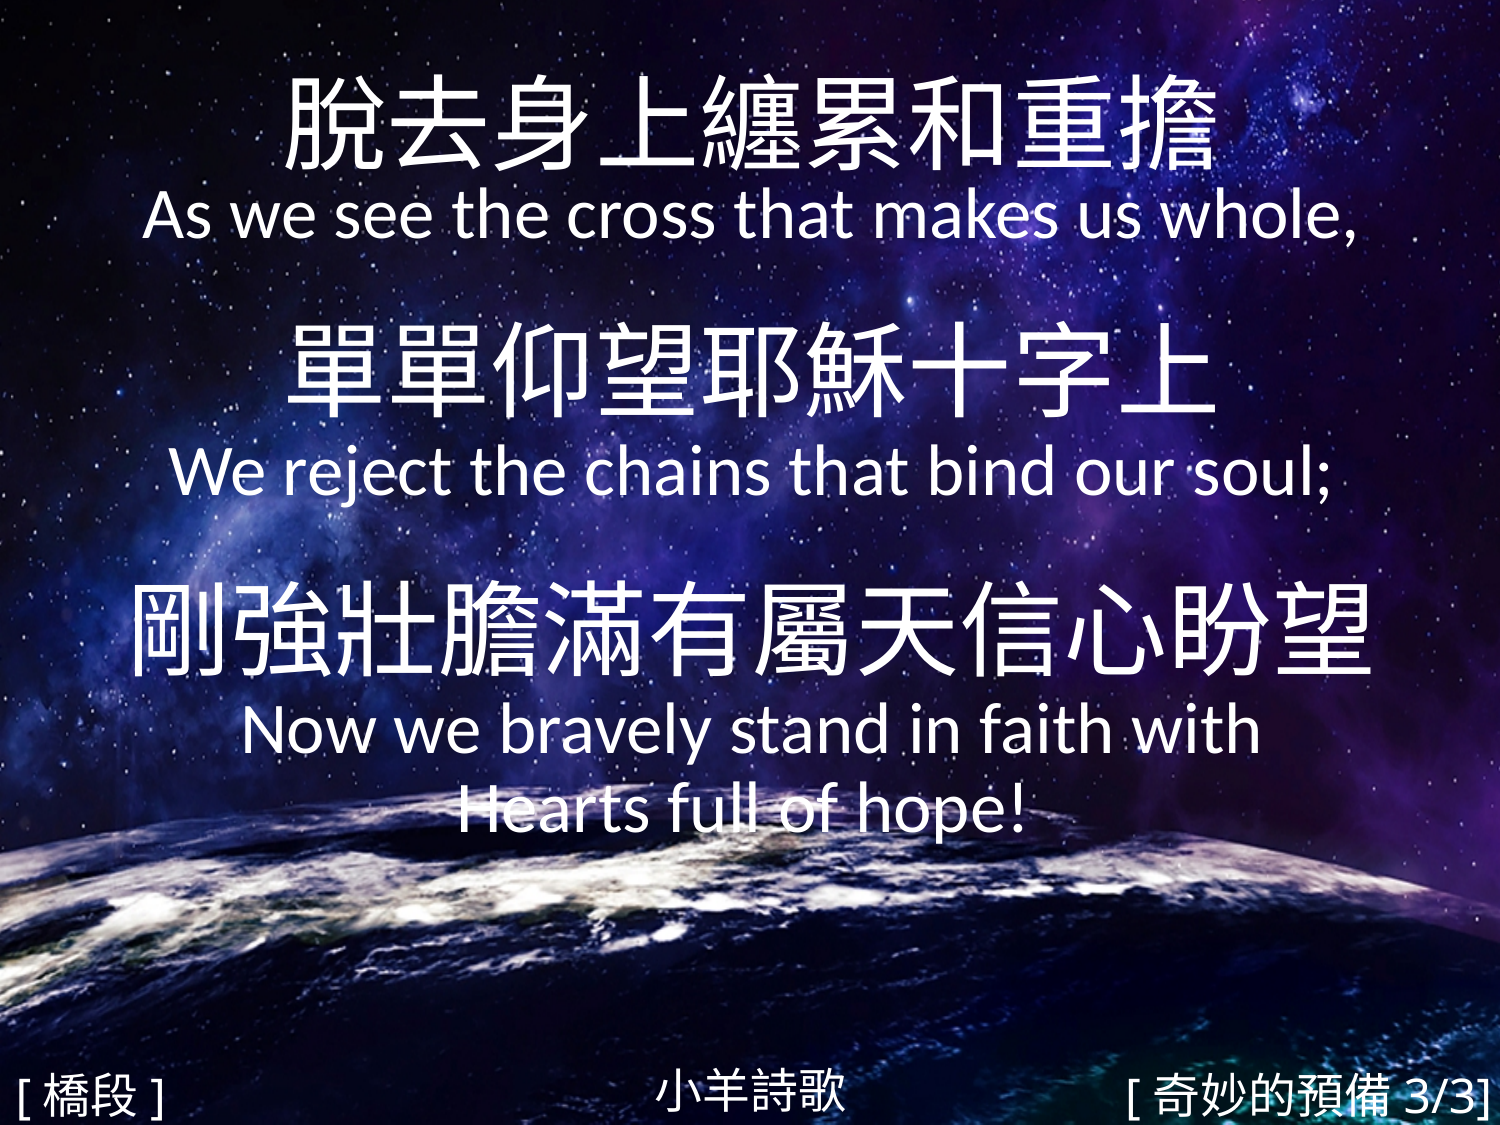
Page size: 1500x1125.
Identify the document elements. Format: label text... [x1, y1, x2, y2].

picture [0, 703, 1500, 1053]
title [0, 703, 1494, 710]
text_box [奇妙的預備3/3] [868, 1058, 1500, 1125]
text_box [橋段] [0, 1058, 271, 1125]
subtitle 小羊詩歌 [0, 1053, 1500, 1125]
text_box 脫去身上纏累和重擔 As we see the cross that makes us whole, 單單仰望耶穌十字上 We reject the chains that bind our soul; 剛強壯膽滿有屬天信心盼望 Now we bravely stand in faith with Hearts full of hope! [0, 0, 1500, 703]
